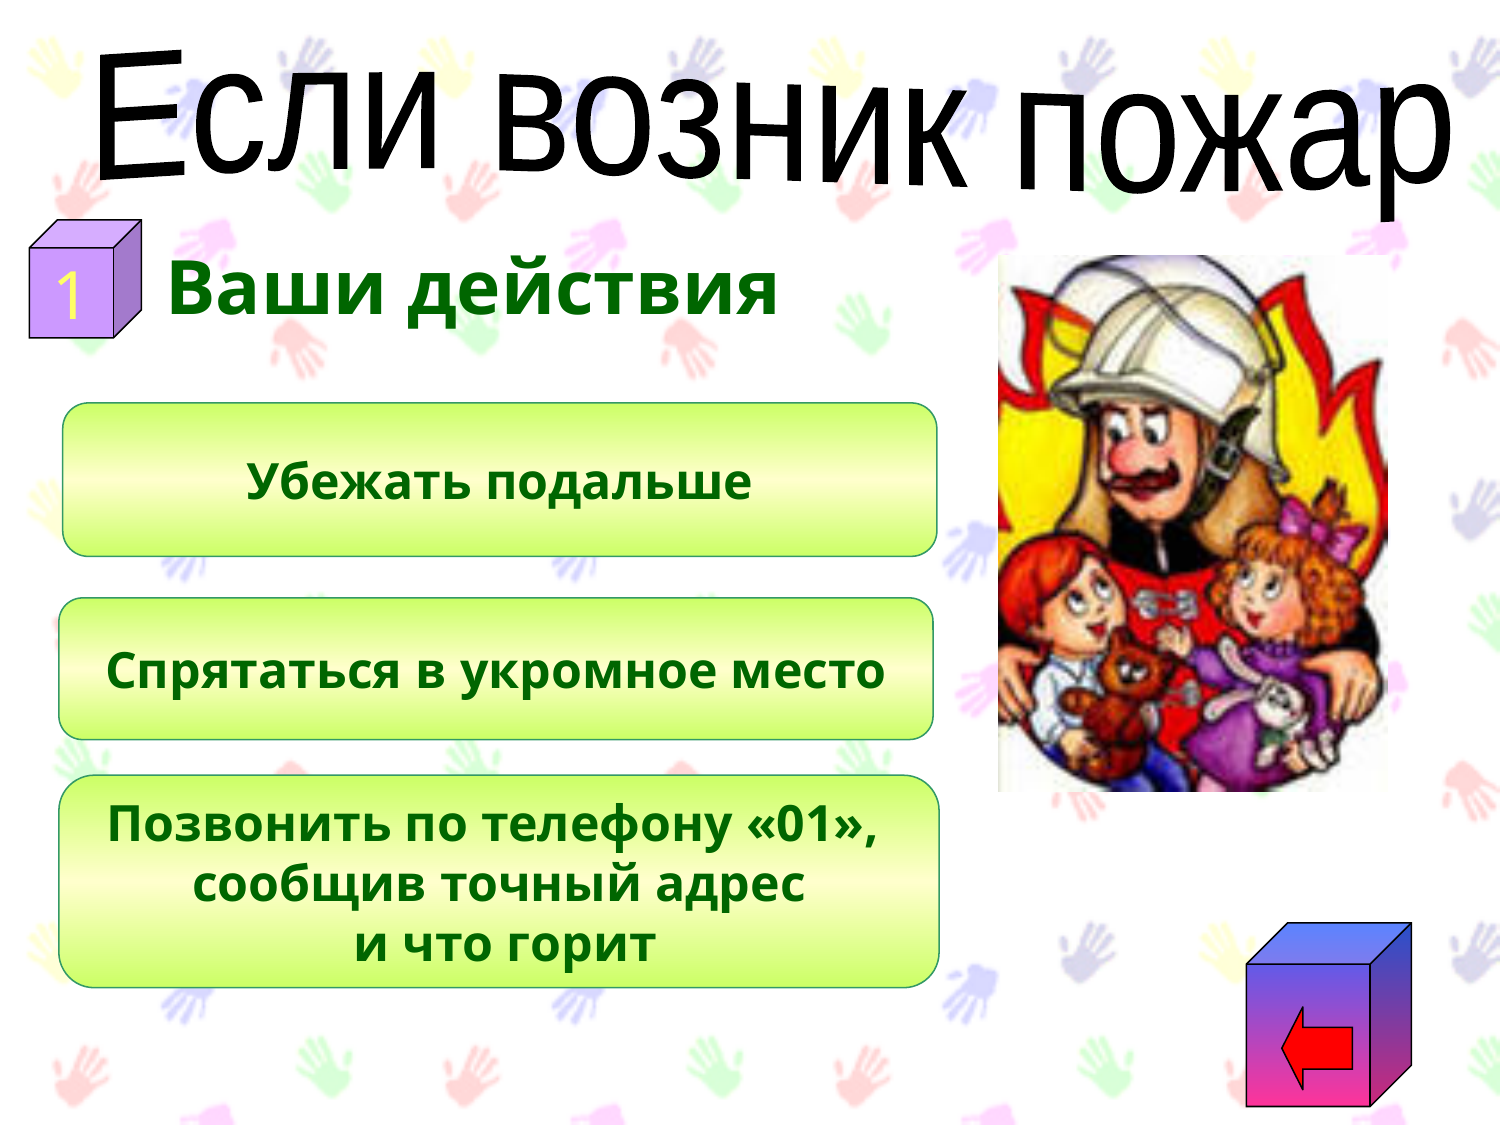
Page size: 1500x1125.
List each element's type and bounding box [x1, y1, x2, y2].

picture [0, 0, 1500, 1125]
text_box [1246, 922, 1412, 1107]
